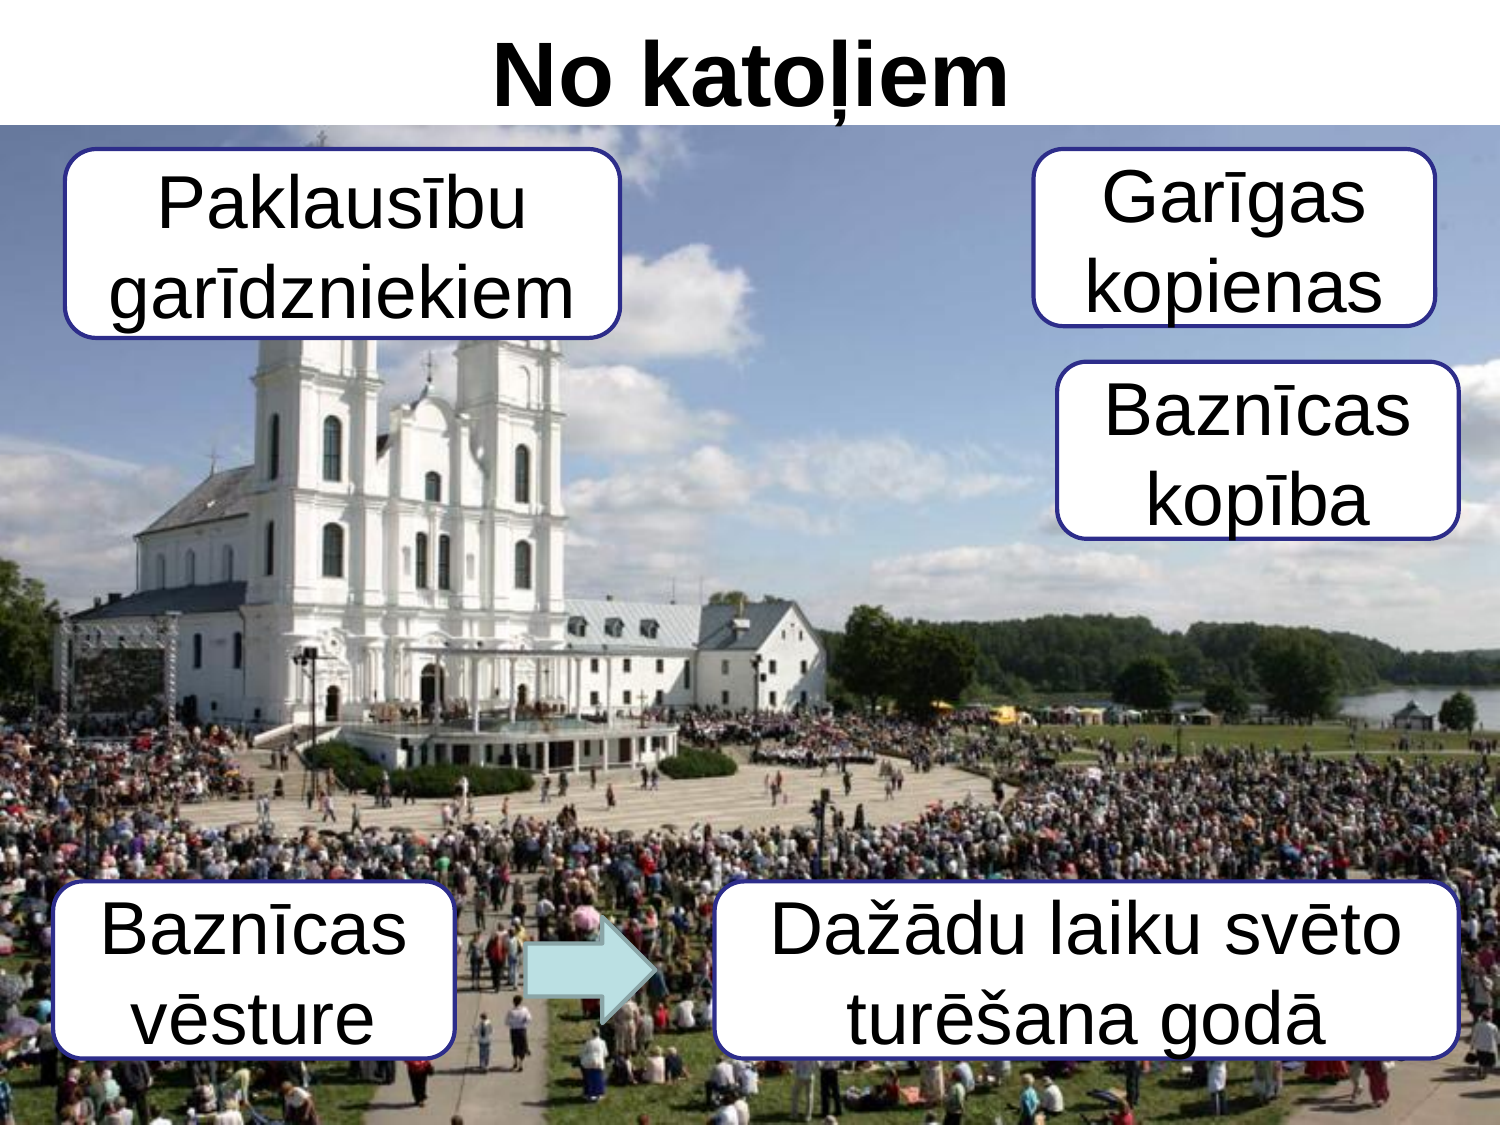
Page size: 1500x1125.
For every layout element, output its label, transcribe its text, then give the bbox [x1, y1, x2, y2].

picture [0, 125, 1500, 1125]
title No katoļiem [76, 0, 1427, 124]
